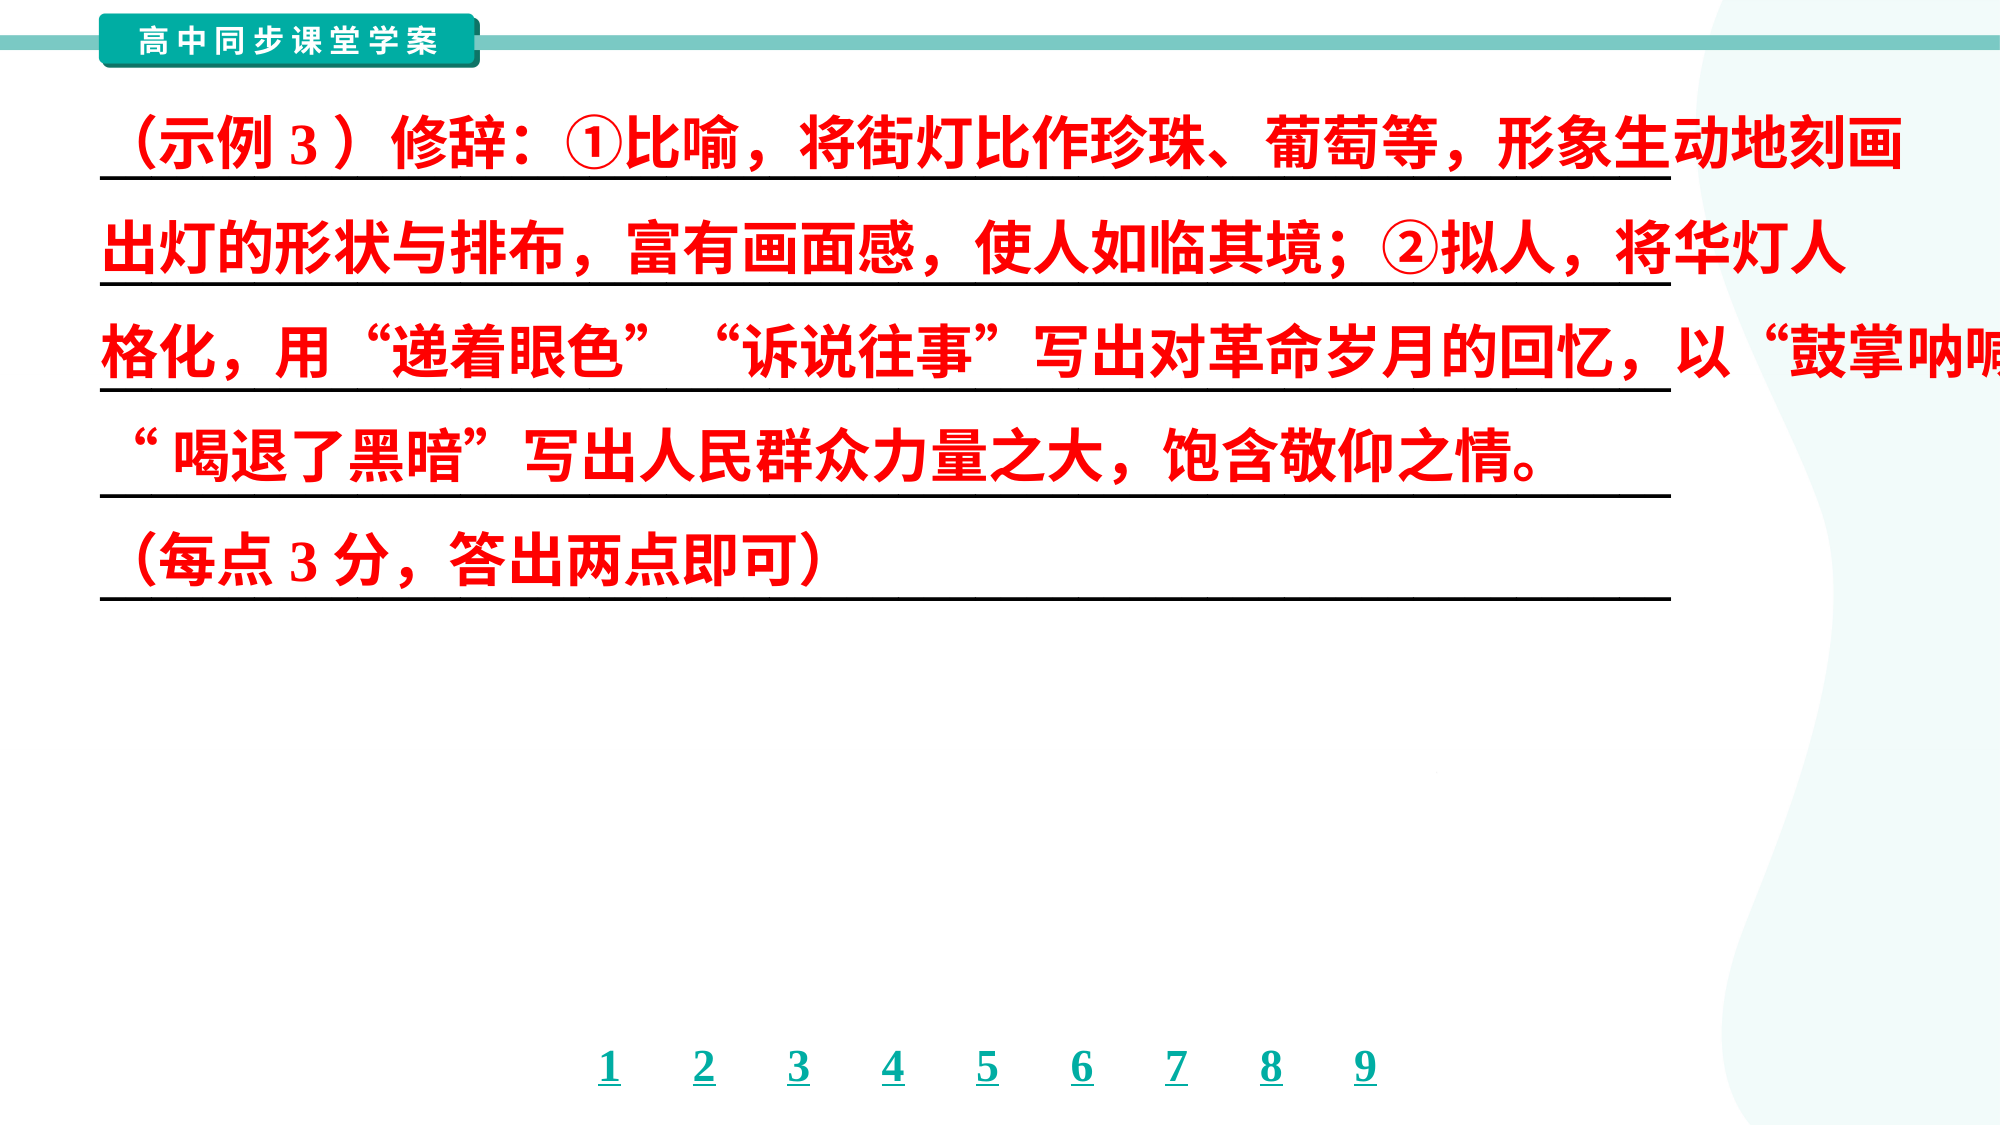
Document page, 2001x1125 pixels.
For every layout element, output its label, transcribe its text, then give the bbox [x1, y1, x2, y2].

text_box （示例3）修辞：①比喻，将街灯比作珍珠、葡萄等，形象生动地刻画 出灯的形状与排布，富有画面感，使人如临其境；②拟人，将华灯人 格化，用“递着眼色”“诉说往事”写出对革命岁月的回忆，以“鼓掌呐喊” “喝退了黑暗”写出人民群众力量之大，饱含敬仰之情。 （每点3分，答出两点即可） [100, 72, 1899, 582]
picture [0, 0, 2000, 1125]
text_box _____________________________________________________________ _____________________________________________________________ _____________________________________________________________ _____________________________________________________________ _____________________________________________________________ [100, 582, 1899, 589]
